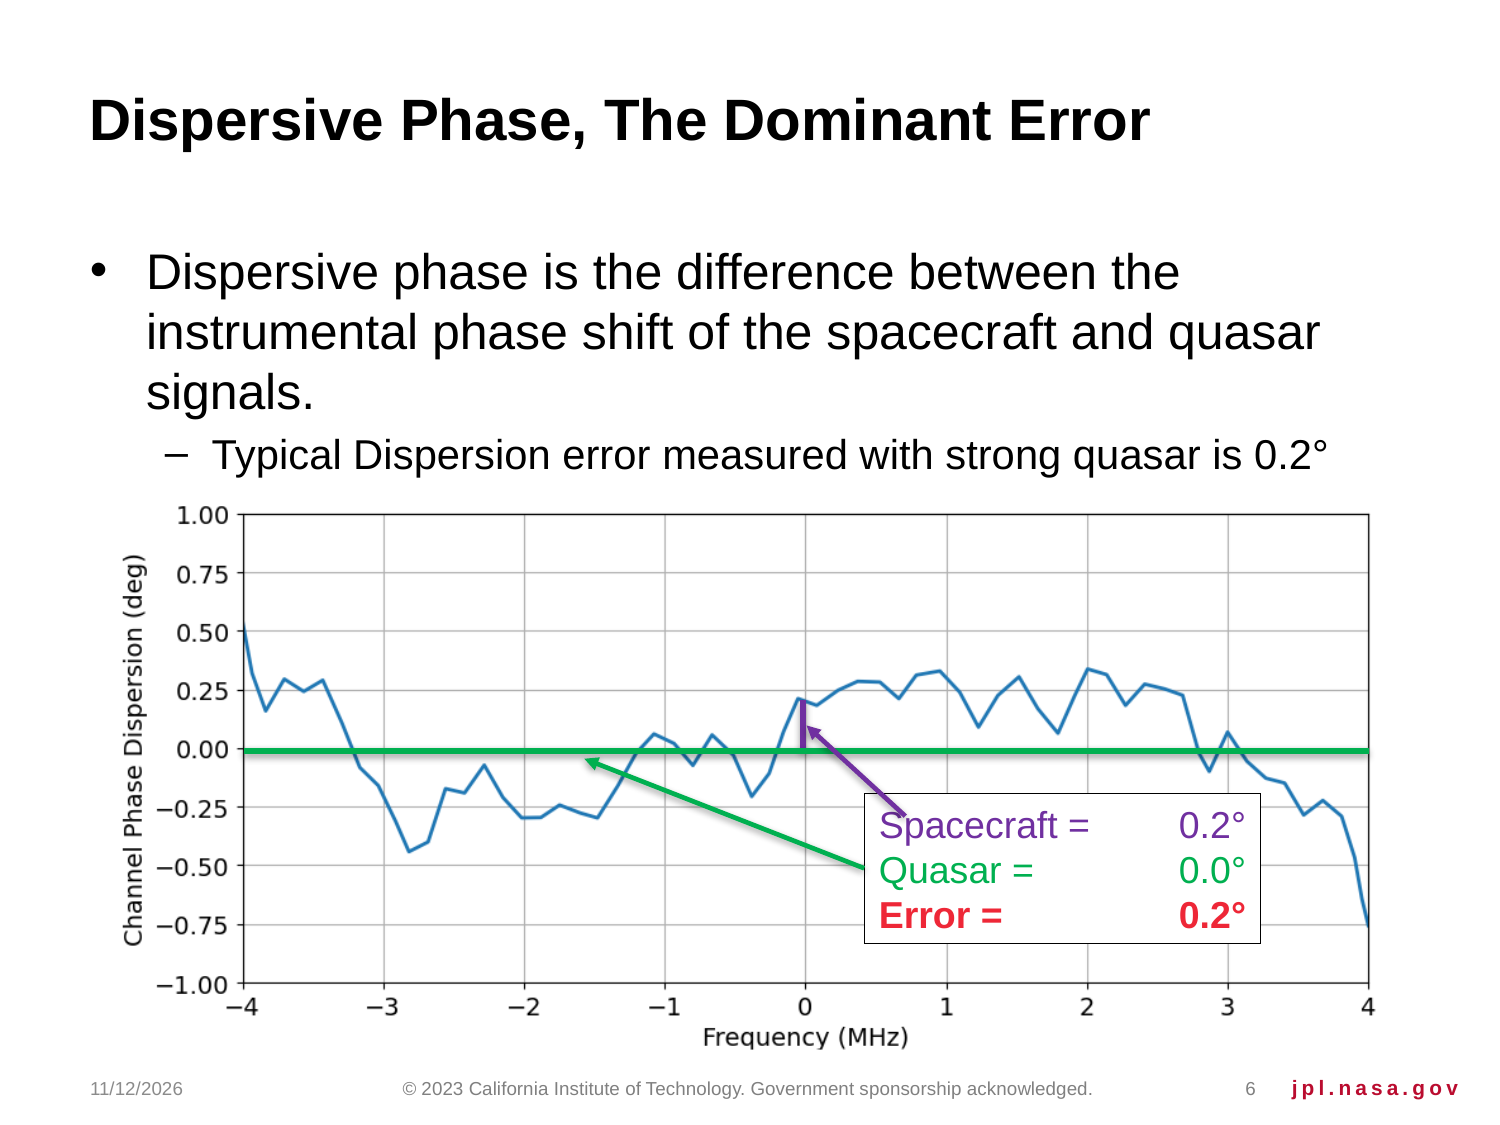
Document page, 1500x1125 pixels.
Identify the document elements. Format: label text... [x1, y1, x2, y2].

list Dispersive phase is the difference between the instrumental phase shift of the spacecraft and quasar signals. Typical Dispersion error measured with strong quasar is 0.2° [75, 231, 1429, 1033]
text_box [108, 500, 1391, 1051]
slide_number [75, 1057, 330, 1118]
footer © 2023 California Institute of Technology. Government sponsorship acknowledged. [349, 1060, 1151, 1118]
slide_number 6 [1172, 1060, 1271, 1118]
title Dispersive Phase, The Dominant Error [74, 74, 1425, 146]
